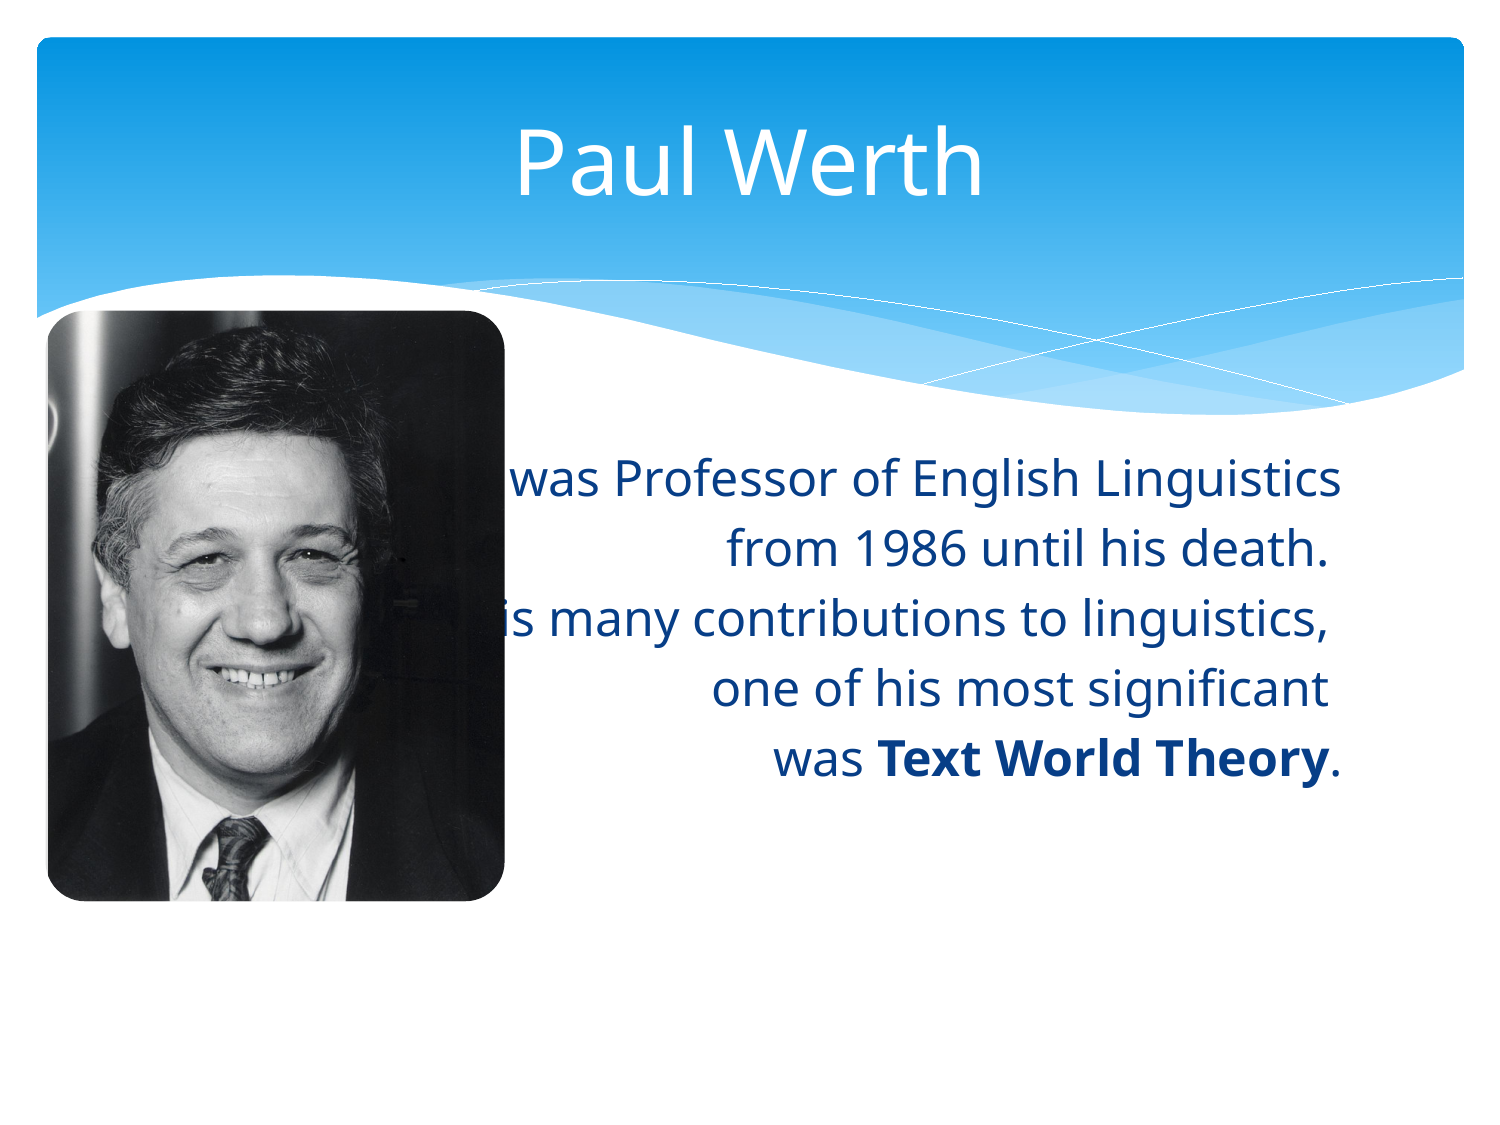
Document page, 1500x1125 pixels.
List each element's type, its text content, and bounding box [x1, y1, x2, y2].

picture [45, 310, 505, 902]
title Paul Werth [75, 55, 1425, 261]
list was Professor of English Linguistics from 1986 until his death. Of his many contributions to linguistics, one of his most significant was Text World Theory. [143, 438, 1359, 1005]
